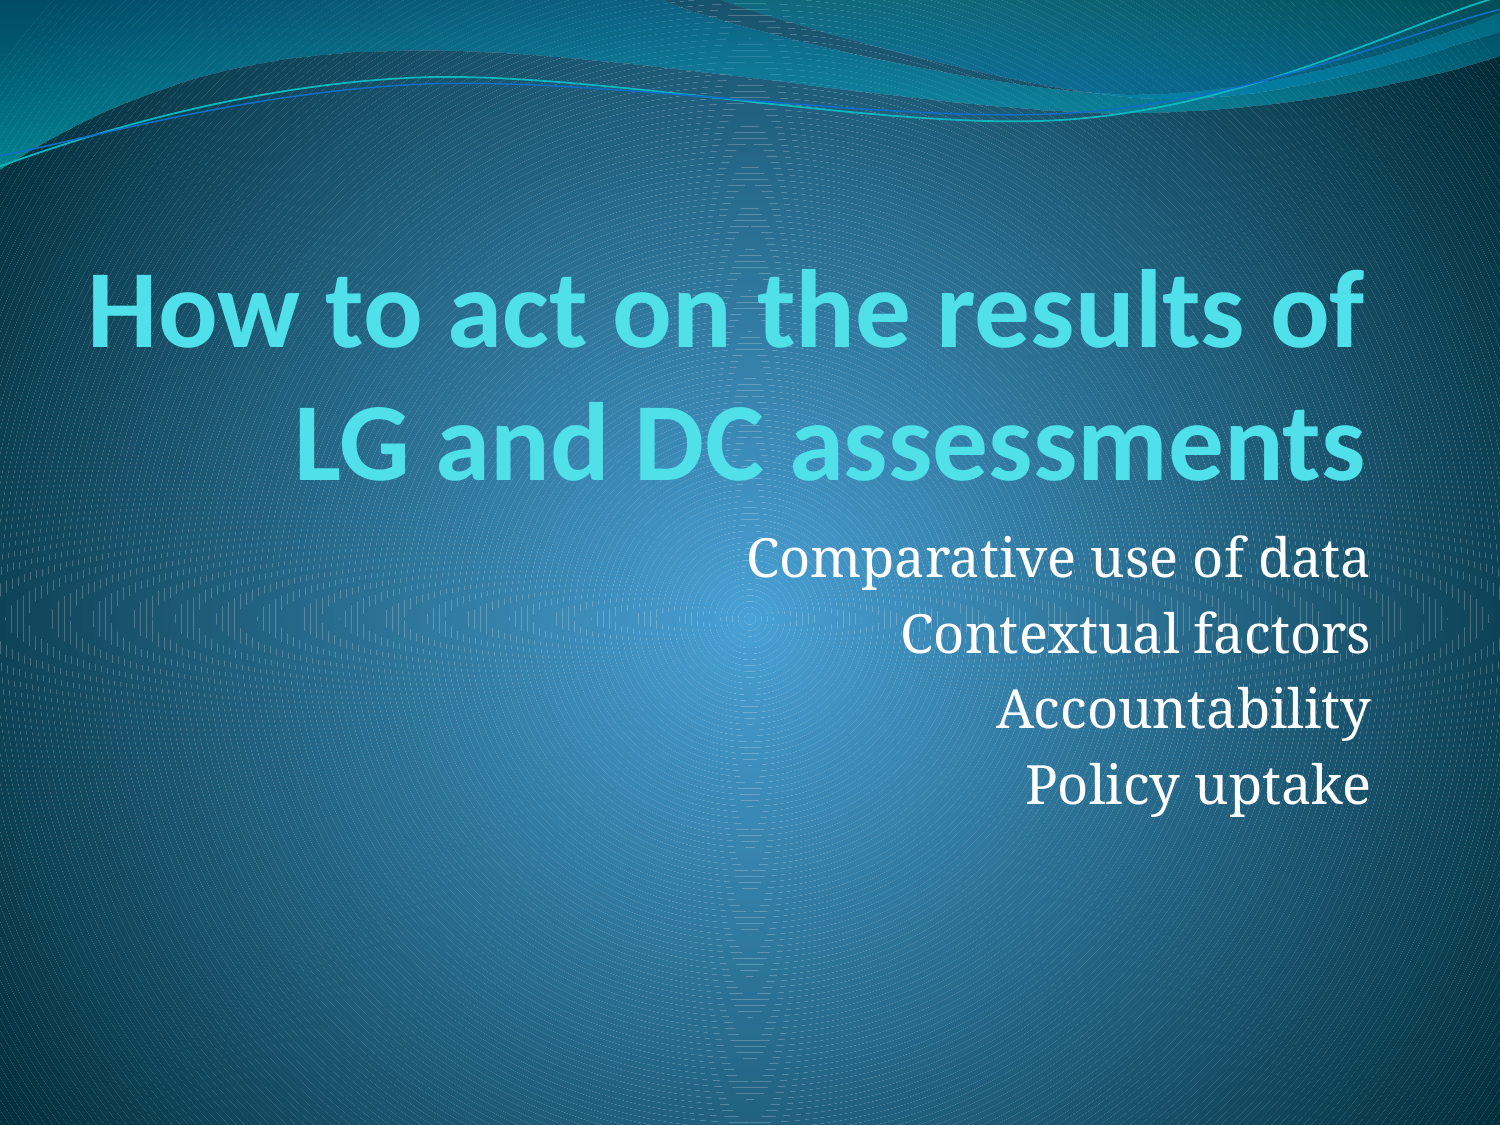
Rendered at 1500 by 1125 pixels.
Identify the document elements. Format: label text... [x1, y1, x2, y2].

title How to act on the results of LG and DC assessments [81, 140, 1371, 504]
subtitle Comparative use of data Contextual factors Accountability Policy uptake [93, 515, 1383, 771]
